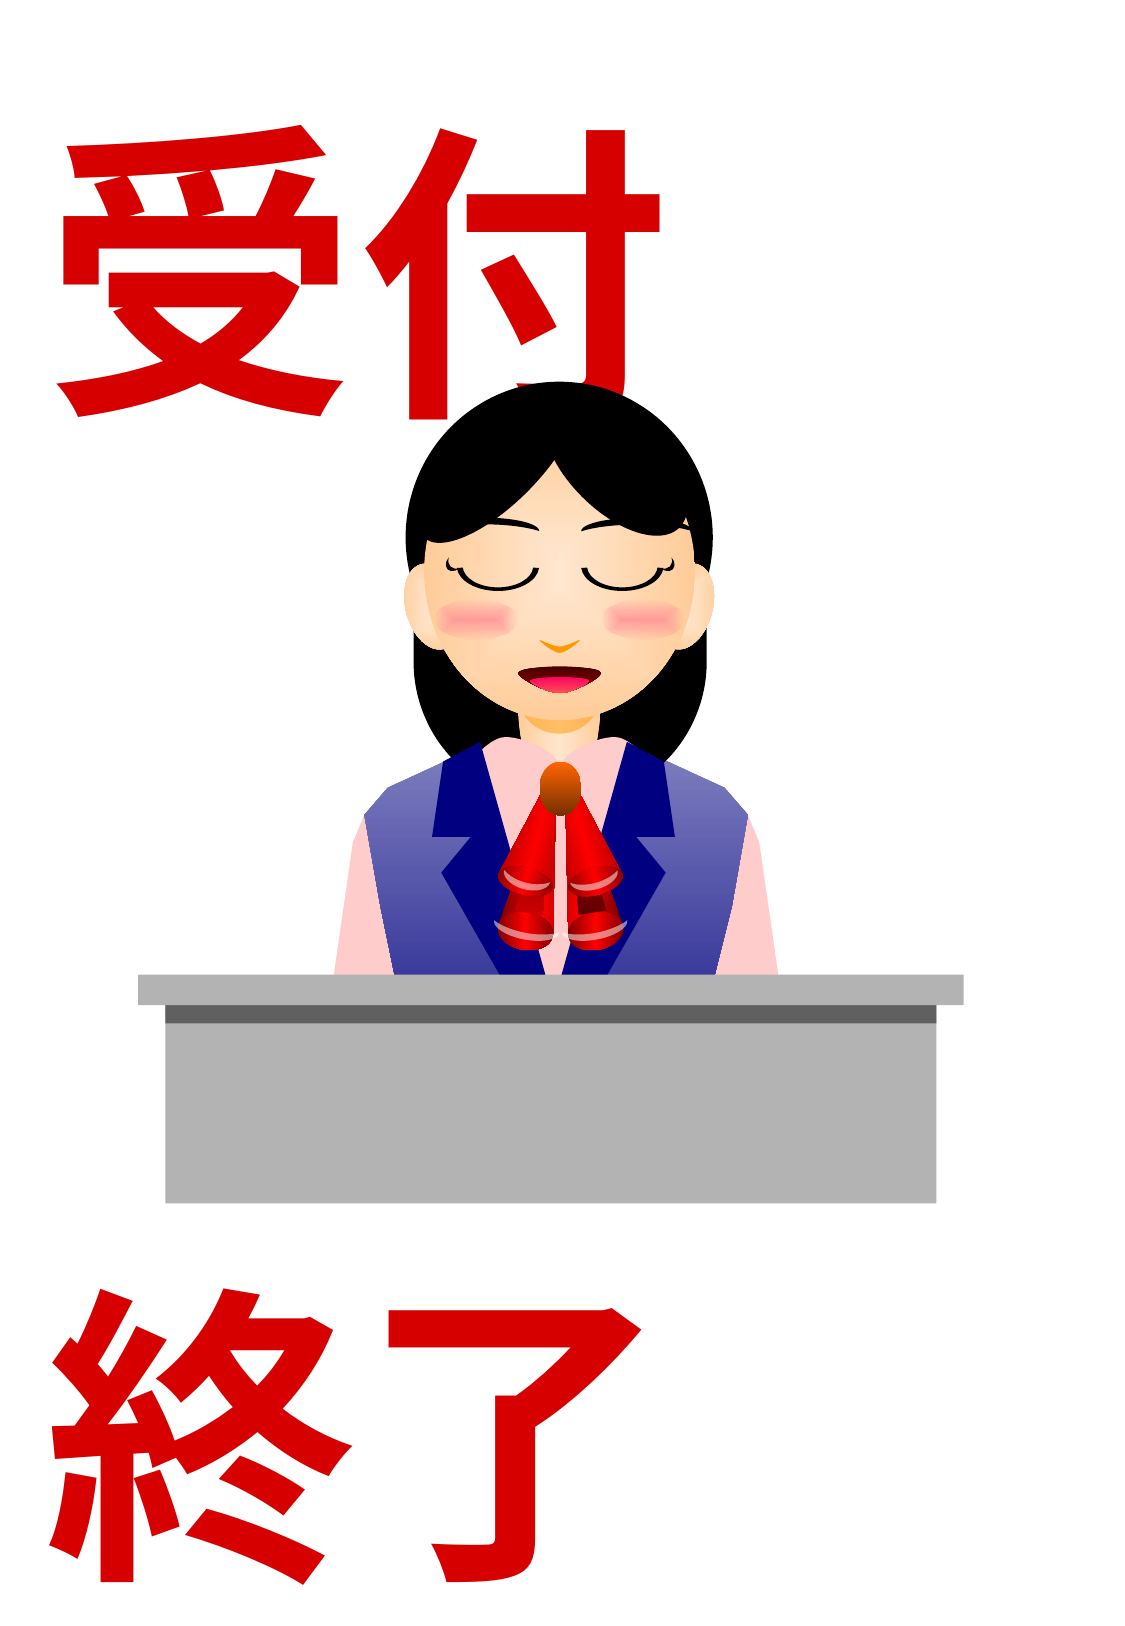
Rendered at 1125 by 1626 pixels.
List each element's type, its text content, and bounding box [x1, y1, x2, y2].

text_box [137, 381, 964, 1204]
text_box 受付 [29, 72, 1087, 462]
text_box 終了 [29, 1234, 1087, 1625]
